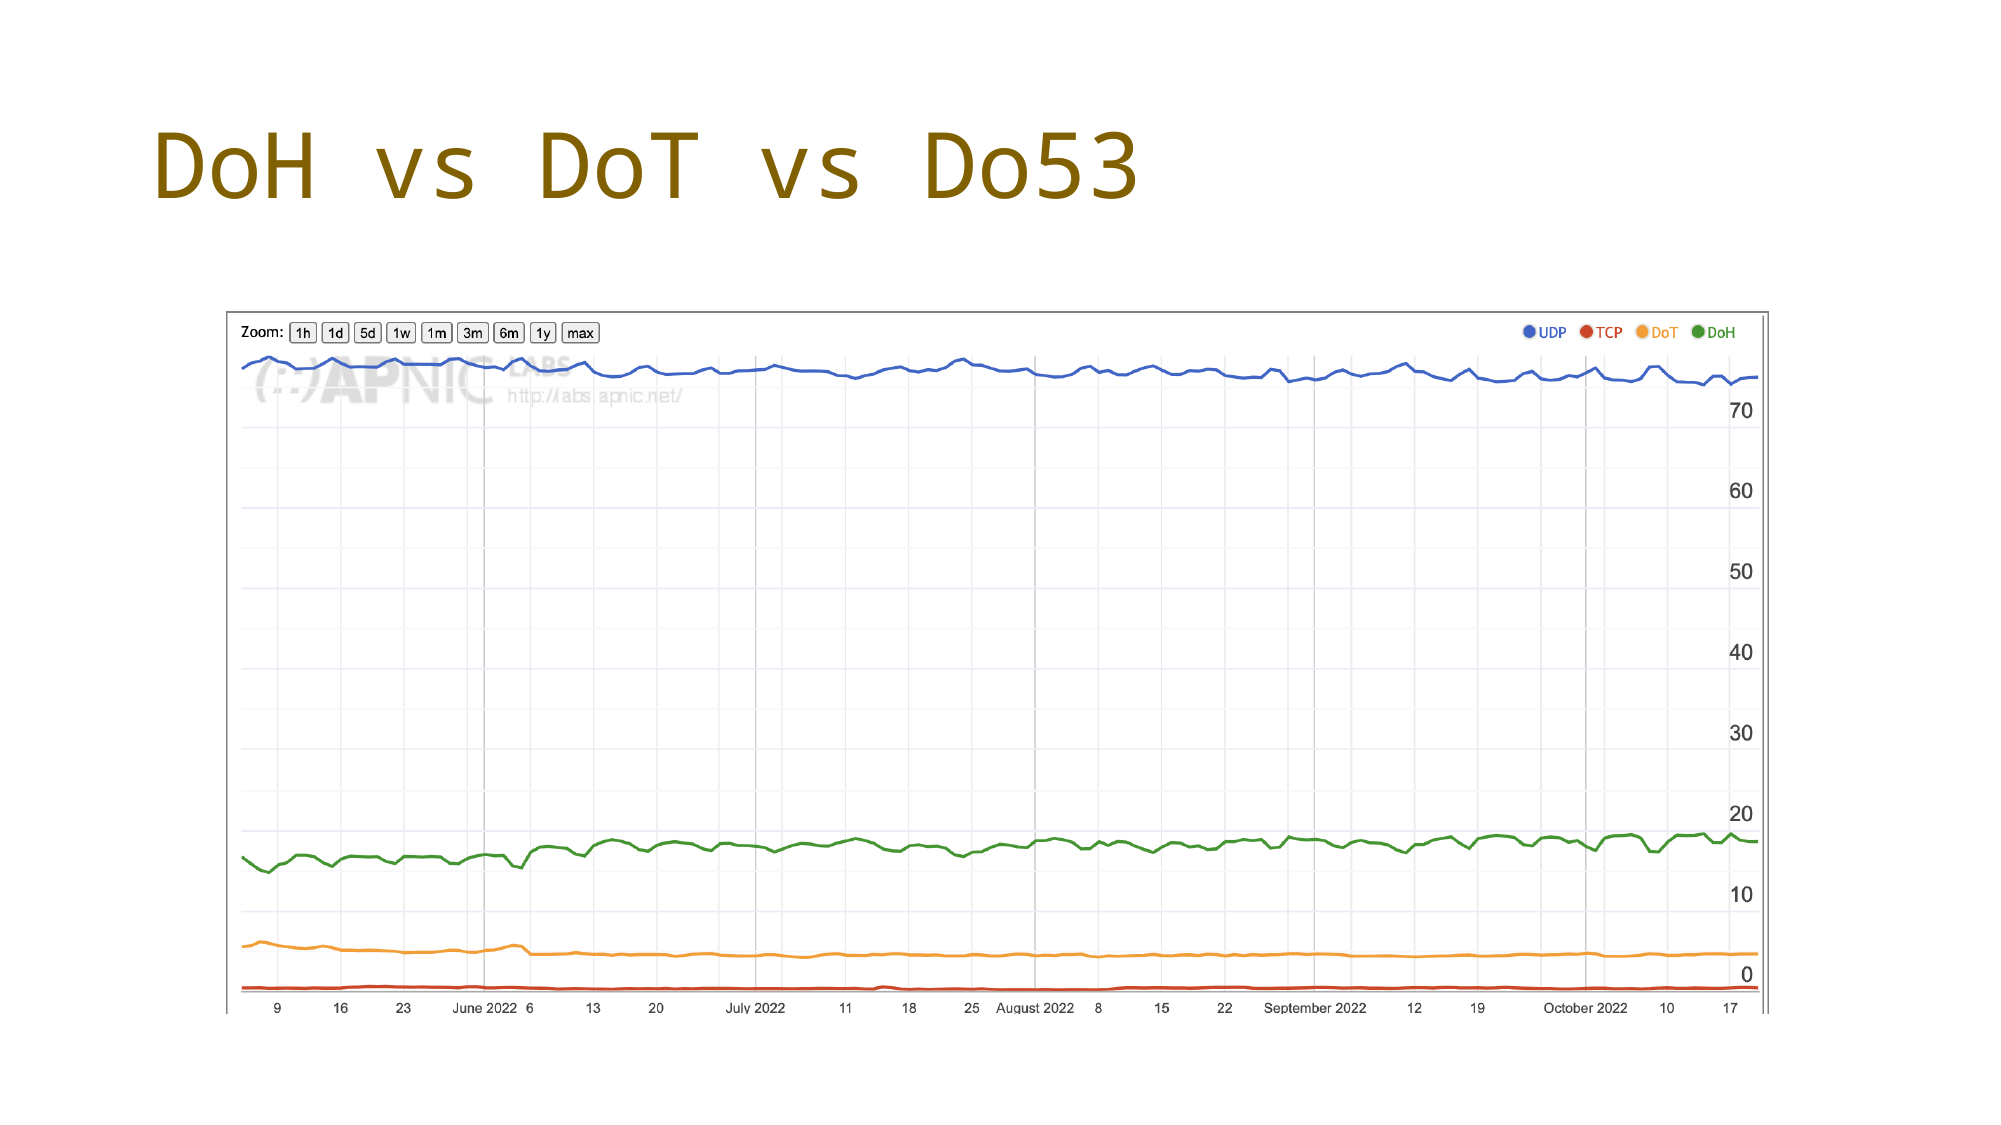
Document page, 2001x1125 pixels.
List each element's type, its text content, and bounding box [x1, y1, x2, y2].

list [216, 299, 1784, 1014]
title DoH vs DoT vs Do53 [137, 59, 1863, 278]
